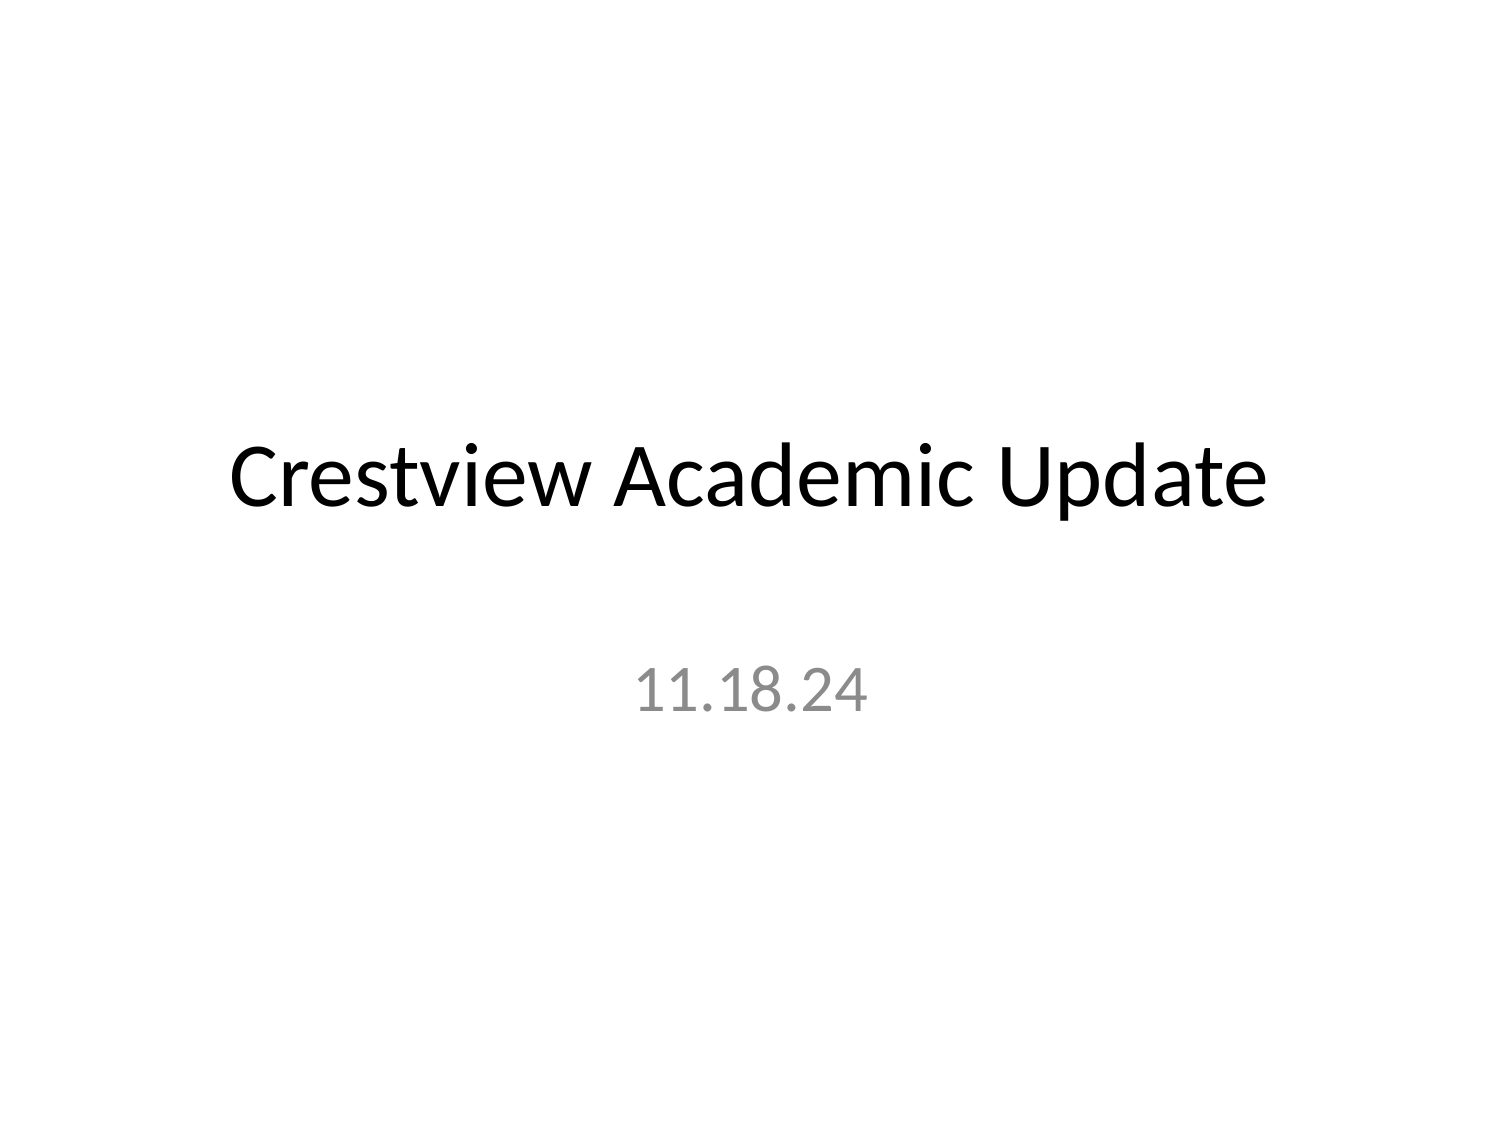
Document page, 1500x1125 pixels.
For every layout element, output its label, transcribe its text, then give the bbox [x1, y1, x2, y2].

subtitle 11.18.24 [225, 637, 1275, 925]
title Crestview Academic Update [112, 349, 1388, 591]
